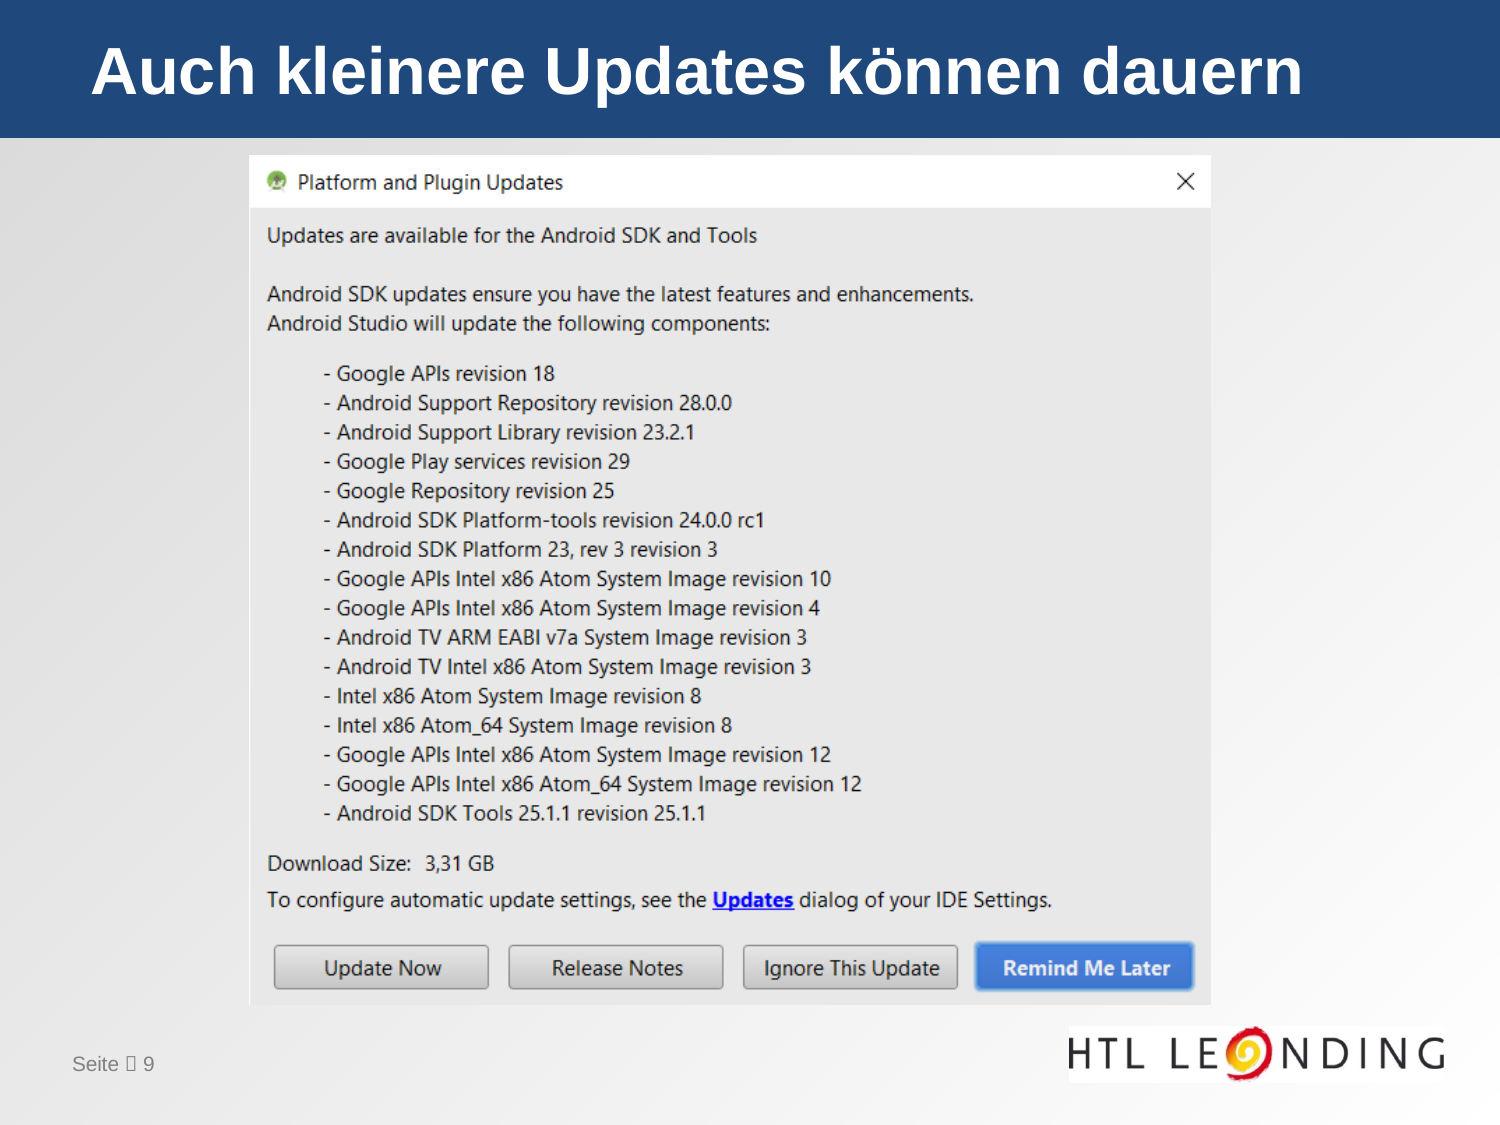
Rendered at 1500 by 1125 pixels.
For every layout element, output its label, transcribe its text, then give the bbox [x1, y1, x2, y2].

picture [249, 155, 1211, 1006]
picture [1069, 1026, 1444, 1083]
title Auch kleinere Updates können dauern [75, 20, 1425, 208]
